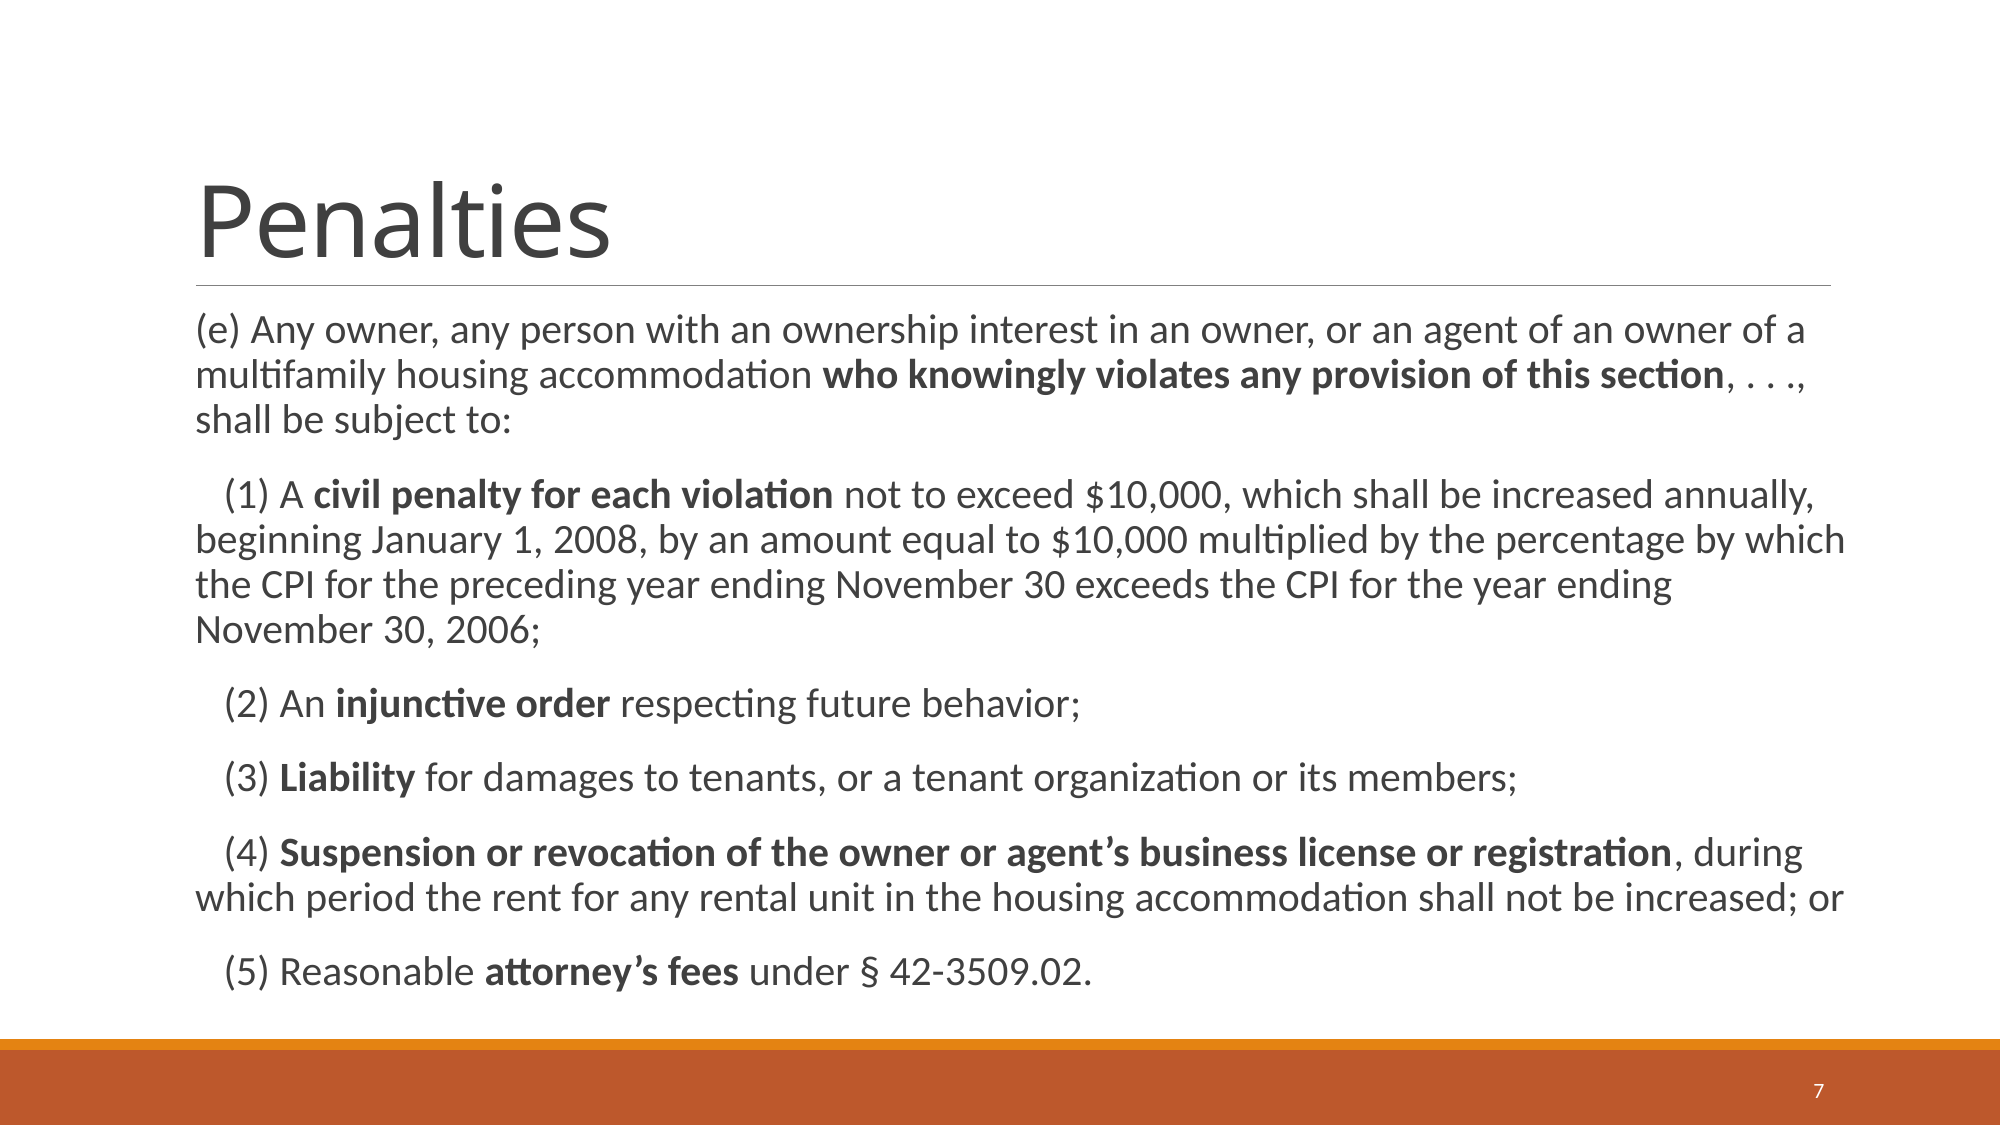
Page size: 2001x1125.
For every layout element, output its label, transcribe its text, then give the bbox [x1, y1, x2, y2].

slide_number 7 [1624, 1059, 1840, 1120]
list (e) Any owner, any person with an ownership interest in an owner, or an agent of an owner of a multifamily housing accommodation who knowingly violates any provision of this section, . . ., shall be subject to: (1) A civil penalty for each violation not to exceed $10,000, which shall be increased annually, beginning January 1, 2008, by an amount equal to $10,000 multiplied by the percentage by which the CPI for the preceding year ending November 30 exceeds the CPI for the year ending November 30, 2006; (2) An injunctive order respecting future behavior; (3) Liability for damages to tenants, or a tenant organization or its members; (4) Suspension or revocation of the owner or agent’s business license or registration, during which period the rent for any rental unit in the housing accommodation shall not be increased; or (5) Reasonable attorney’s fees under § 42-3509.02. [180, 300, 1859, 1090]
title Penalties [180, 47, 1830, 285]
